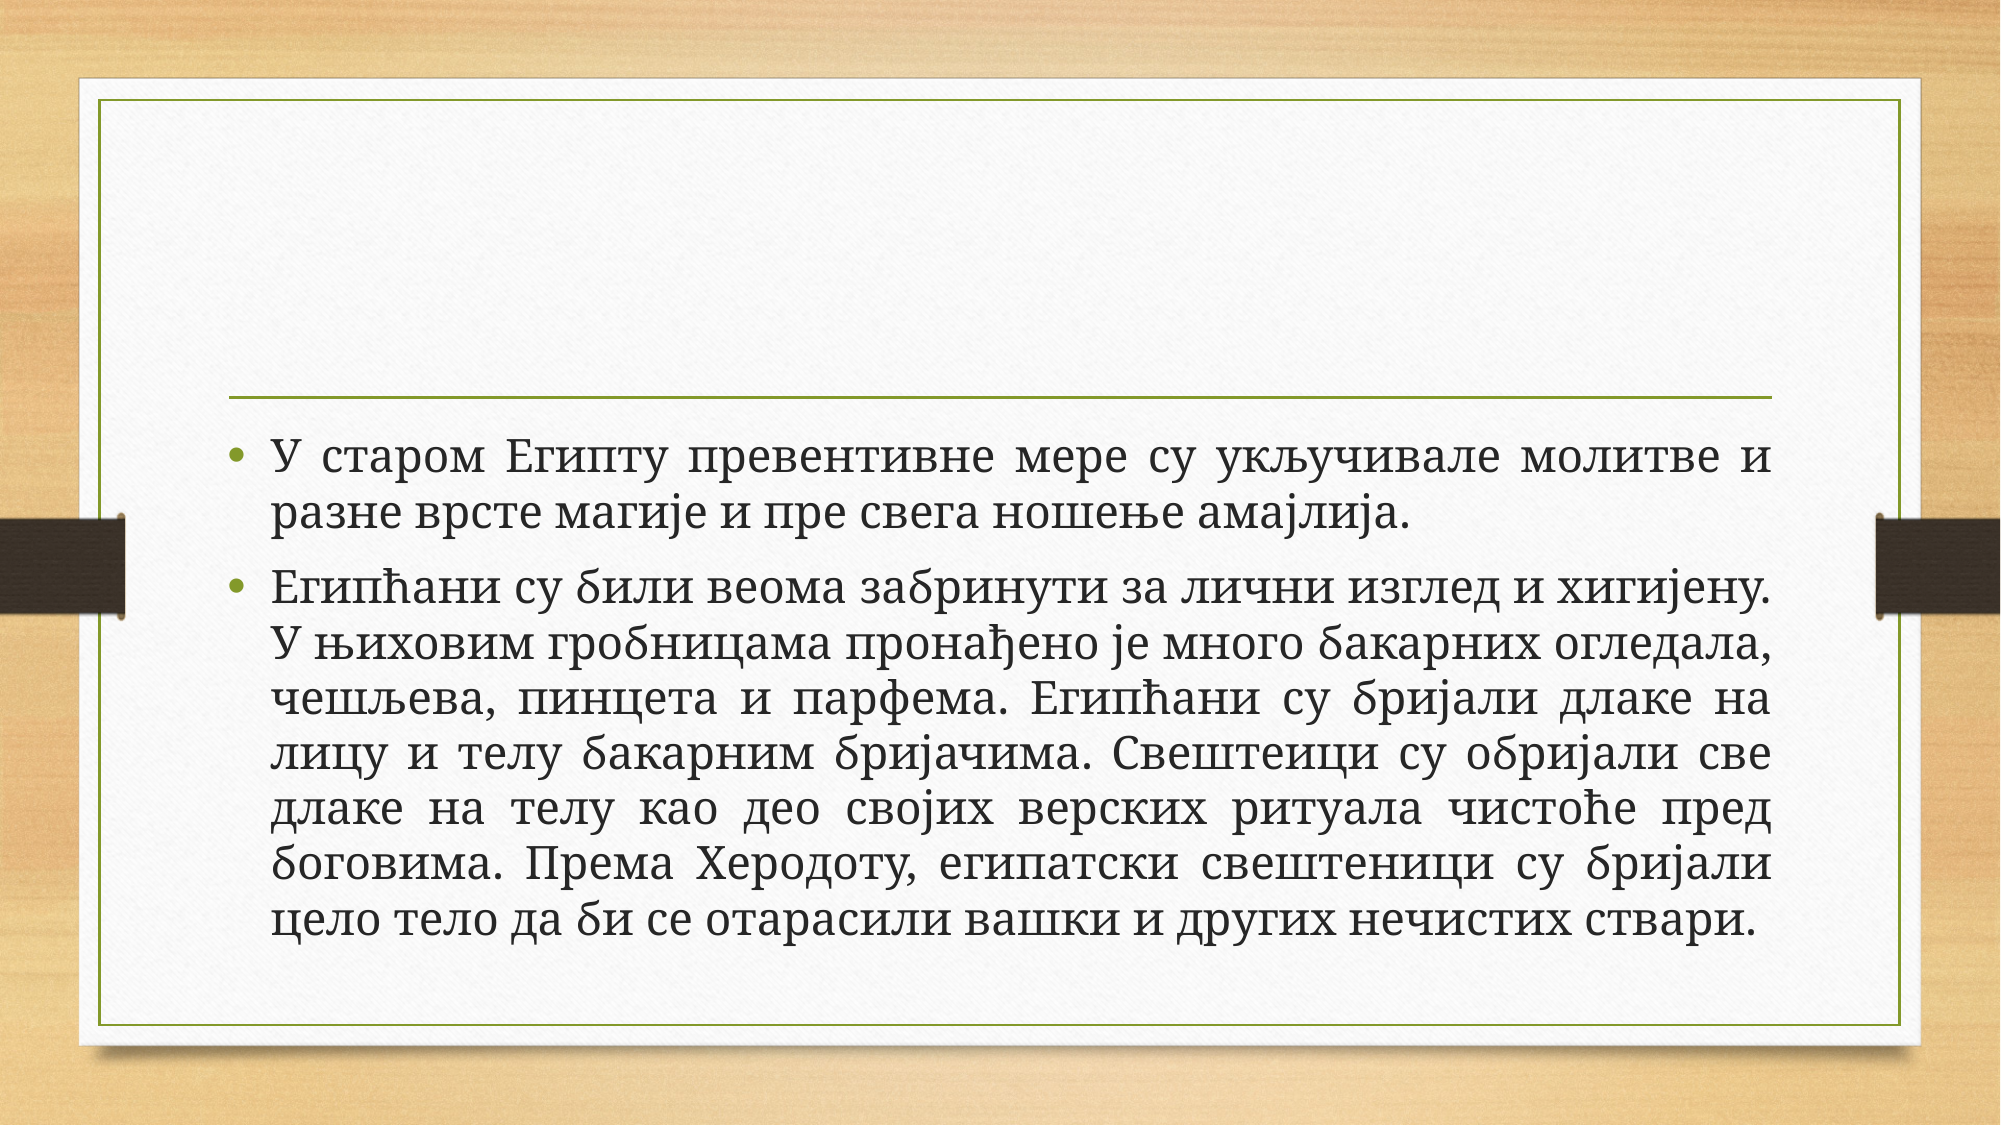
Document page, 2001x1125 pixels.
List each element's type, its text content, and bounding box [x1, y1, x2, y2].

list У старом Египту превентивне мере су укључивале молитве и разне врсте магије и пре свега ношење амајлија. Египћани су били веома забринути за лични изглед и хигијену. У њиховим гробницама пронађено је много бакарних огледала, чешљева, пинцета и парфема. Египћани су бријали длаке на лицу и телу бакарним бријачима. Свештеици су обријали све длаке на телу као део својих верских ритуала чистоће пред боговима. Према Херодоту, египатски свештеници су бријали цело тело да би се отарасили вашки и других нечистих ствари. [212, 419, 1788, 964]
picture [0, 0, 2001, 1125]
